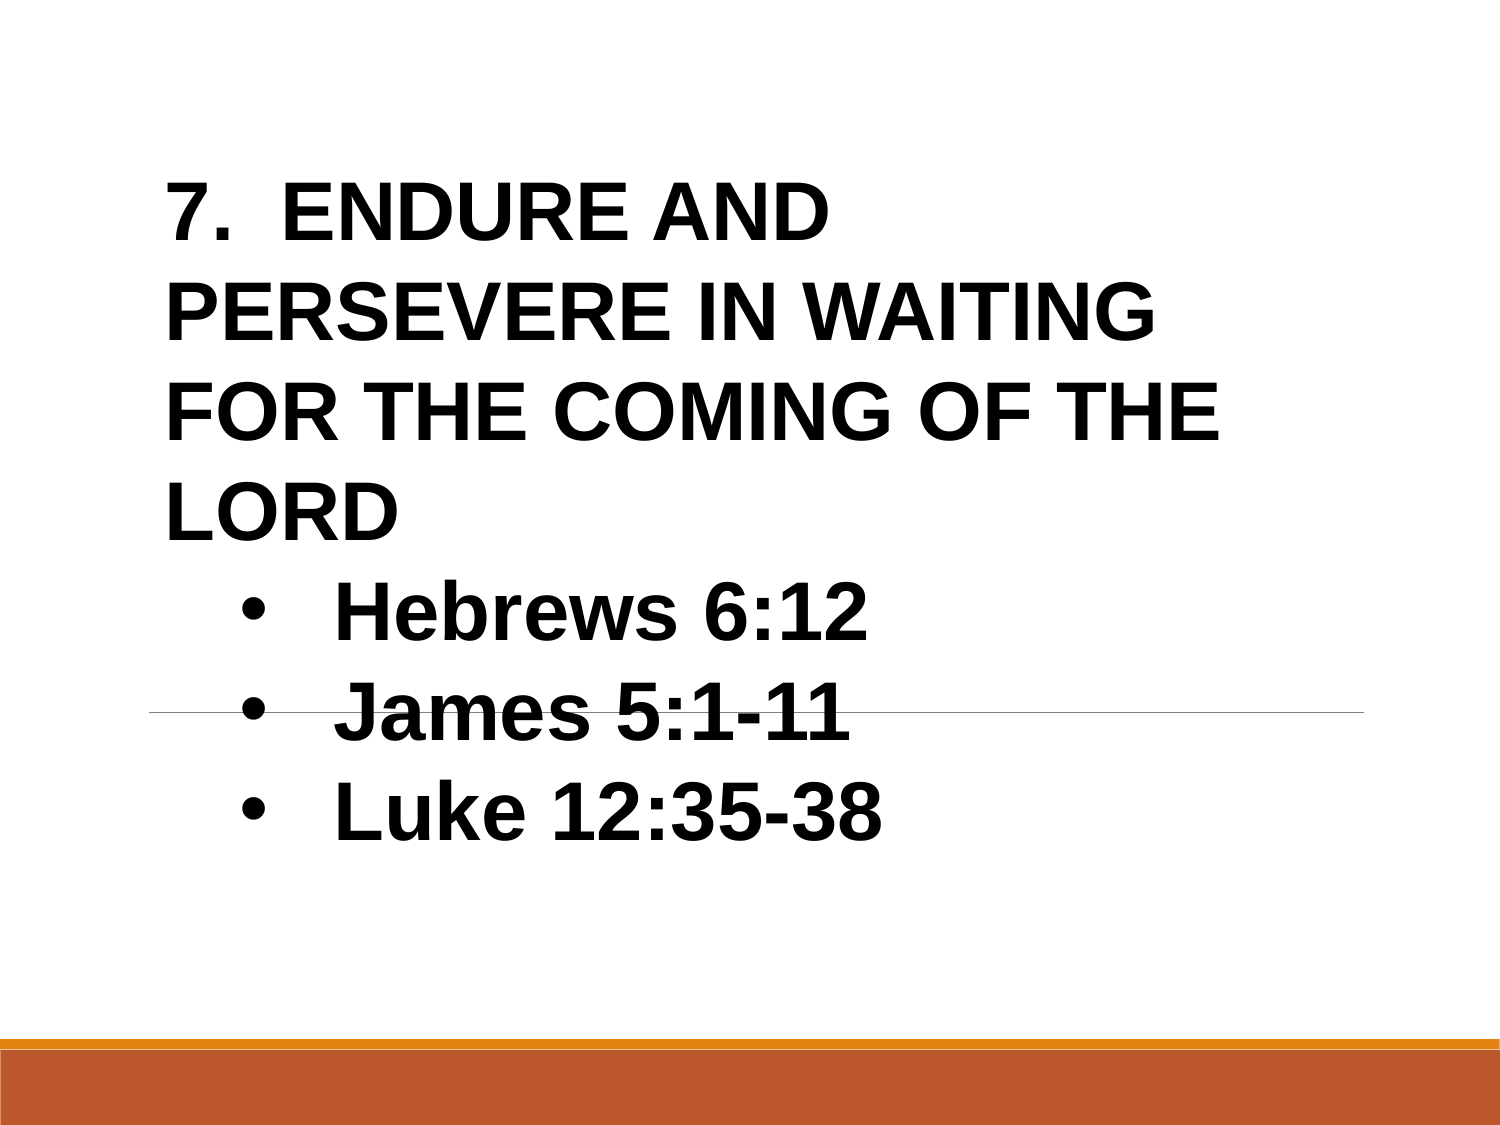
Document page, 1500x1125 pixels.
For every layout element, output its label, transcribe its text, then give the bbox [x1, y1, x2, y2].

text_box 7. ENDURE AND PERSEVERE IN WAITING FOR THE COMING OF THE LORD Hebrews 6:12 James 5:1-11 Luke 12:35-38 [149, 149, 1350, 965]
